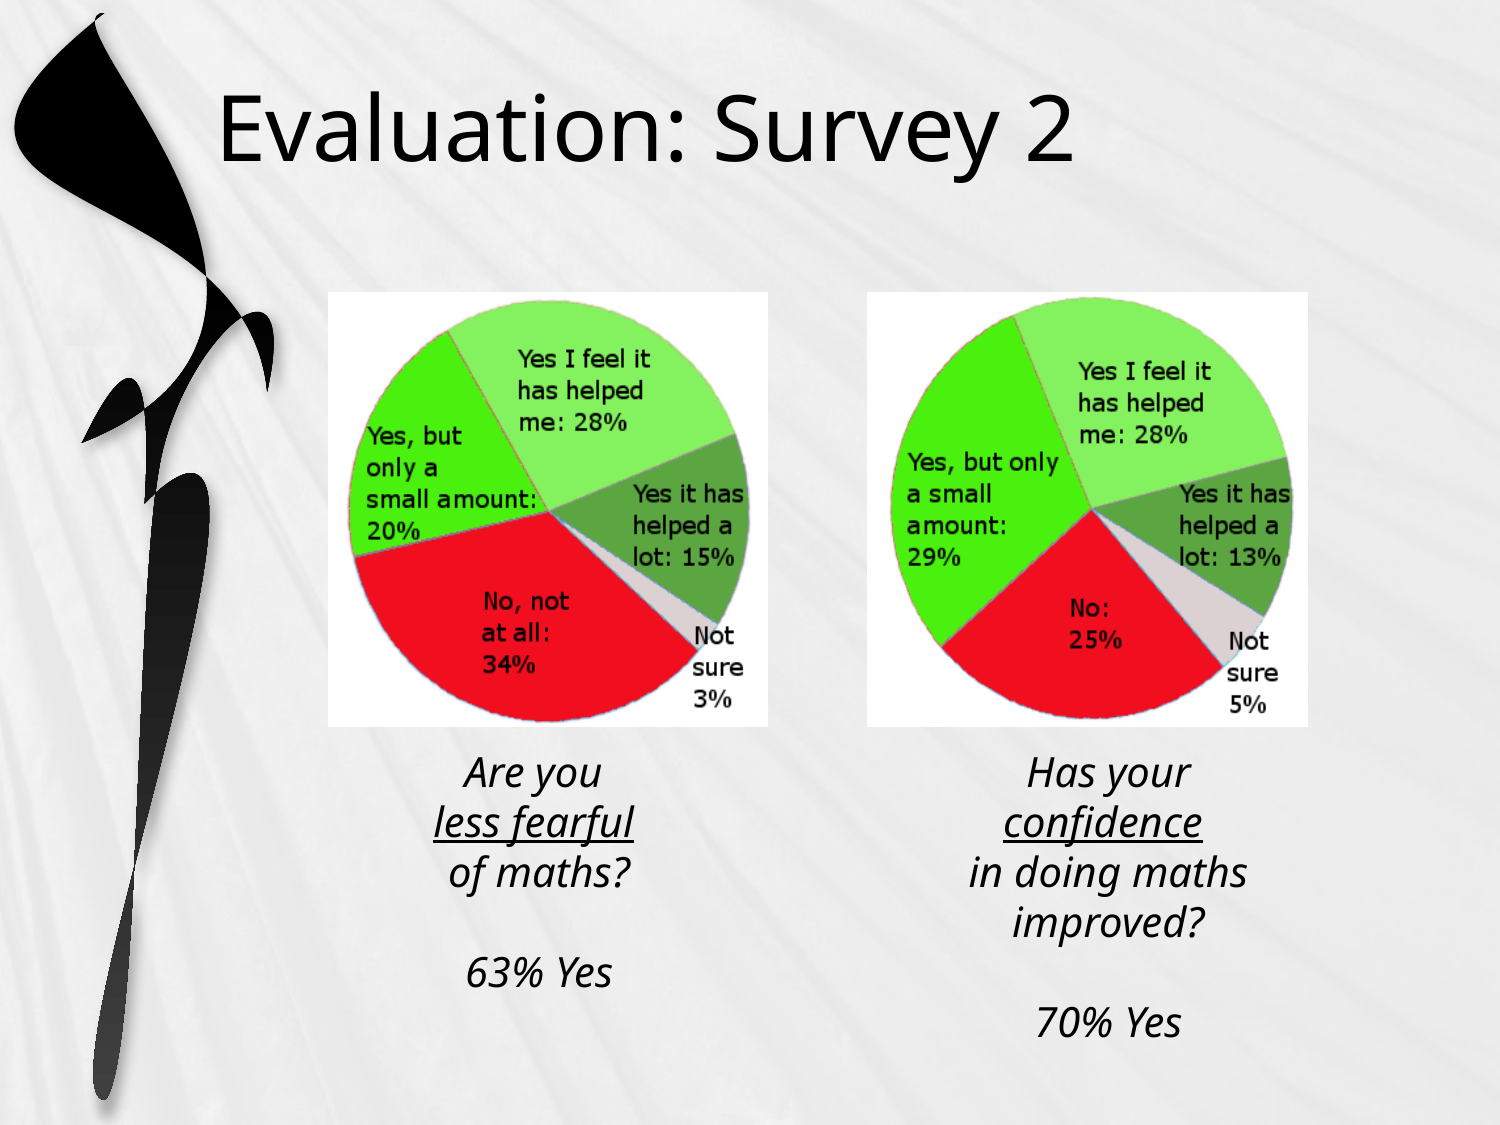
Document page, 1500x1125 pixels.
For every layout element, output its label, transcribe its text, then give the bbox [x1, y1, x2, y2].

text_box Has your confidence in doing maths improved? 70% Yes [949, 750, 1268, 1053]
picture [867, 292, 1308, 728]
picture [328, 292, 768, 727]
text_box Are you less fearful of maths? 63% Yes [374, 748, 703, 1003]
title Evaluation: Survey 2 [200, 12, 1317, 238]
